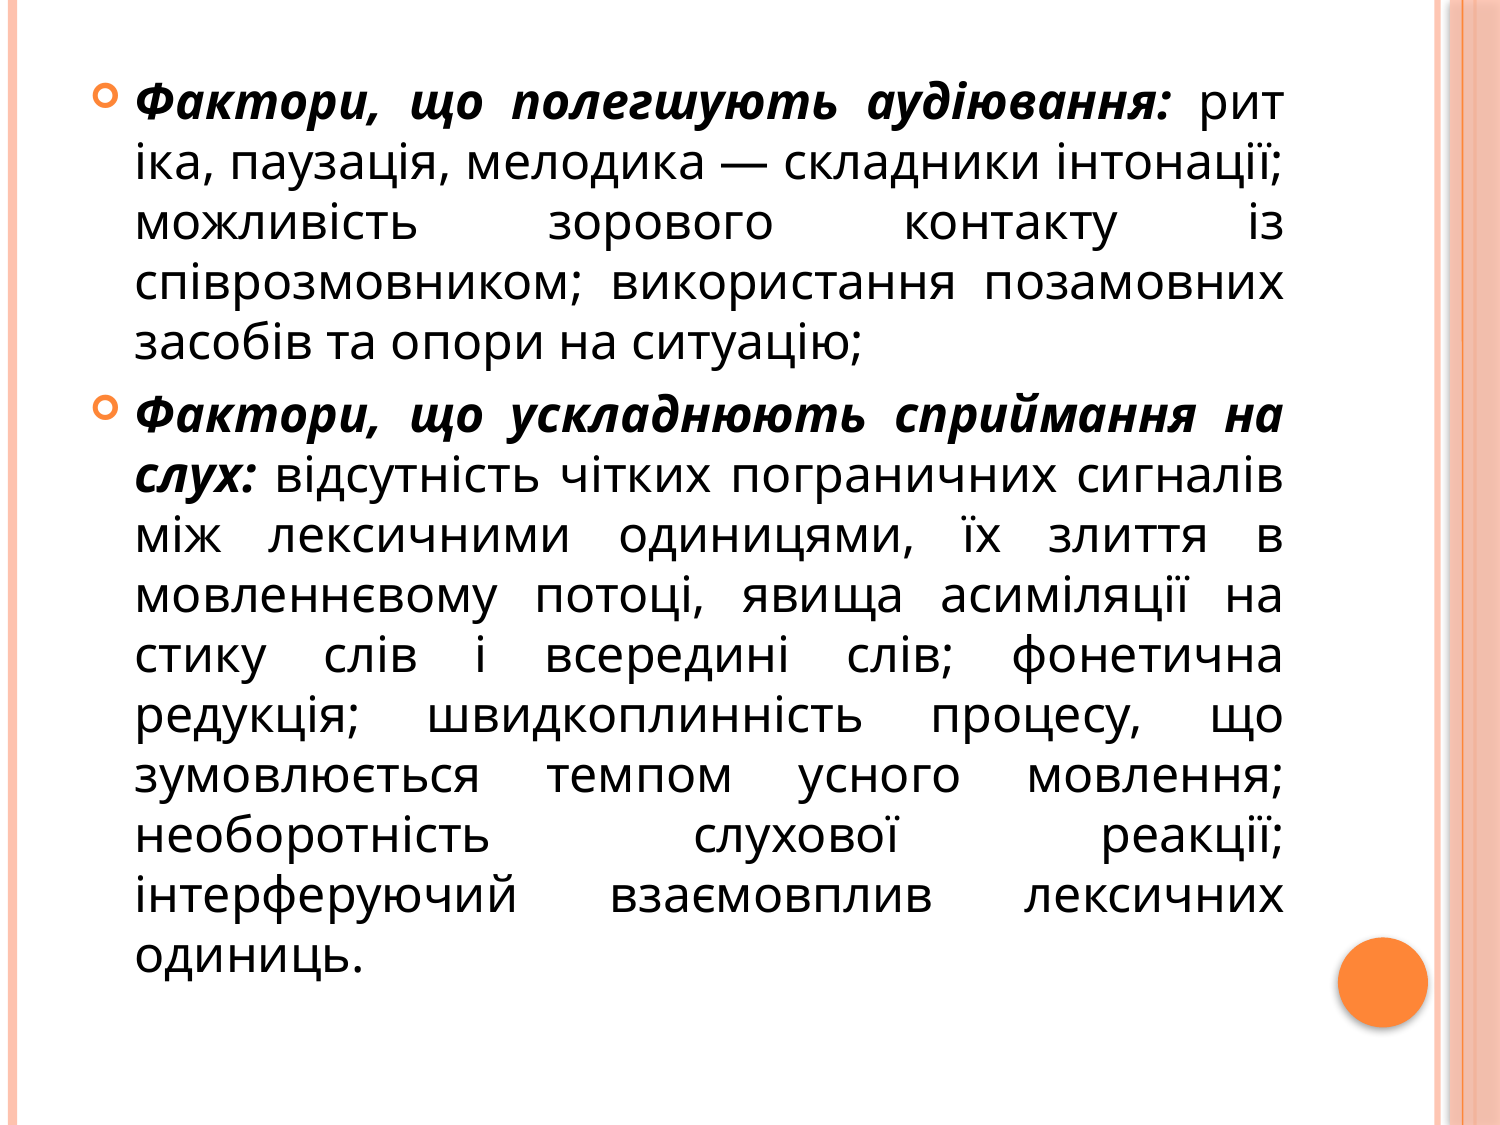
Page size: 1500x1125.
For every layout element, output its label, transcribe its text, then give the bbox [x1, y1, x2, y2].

list Фактори, що полегшують аудіювання: рит­іка, паузація, мелодика — складники інтонації; можливість зорового контакту із співрозмовником; використання позамовних засобів та опори на ситуацію; Фактори, що ускладнюють сприймання на слух: відсутність чітких пограничних сигналів між лексичними одиницями, їх злиття в мовленнєвому потоці, явища асиміляції на стику слів і всередині слів; фонетична редукція; швидкоплинність процесу, що зумовлюється темпом усного мовлення; необоротність слухової реакції; інтерферуючий взаємовплив лексичних одиниць. [75, 62, 1300, 1062]
